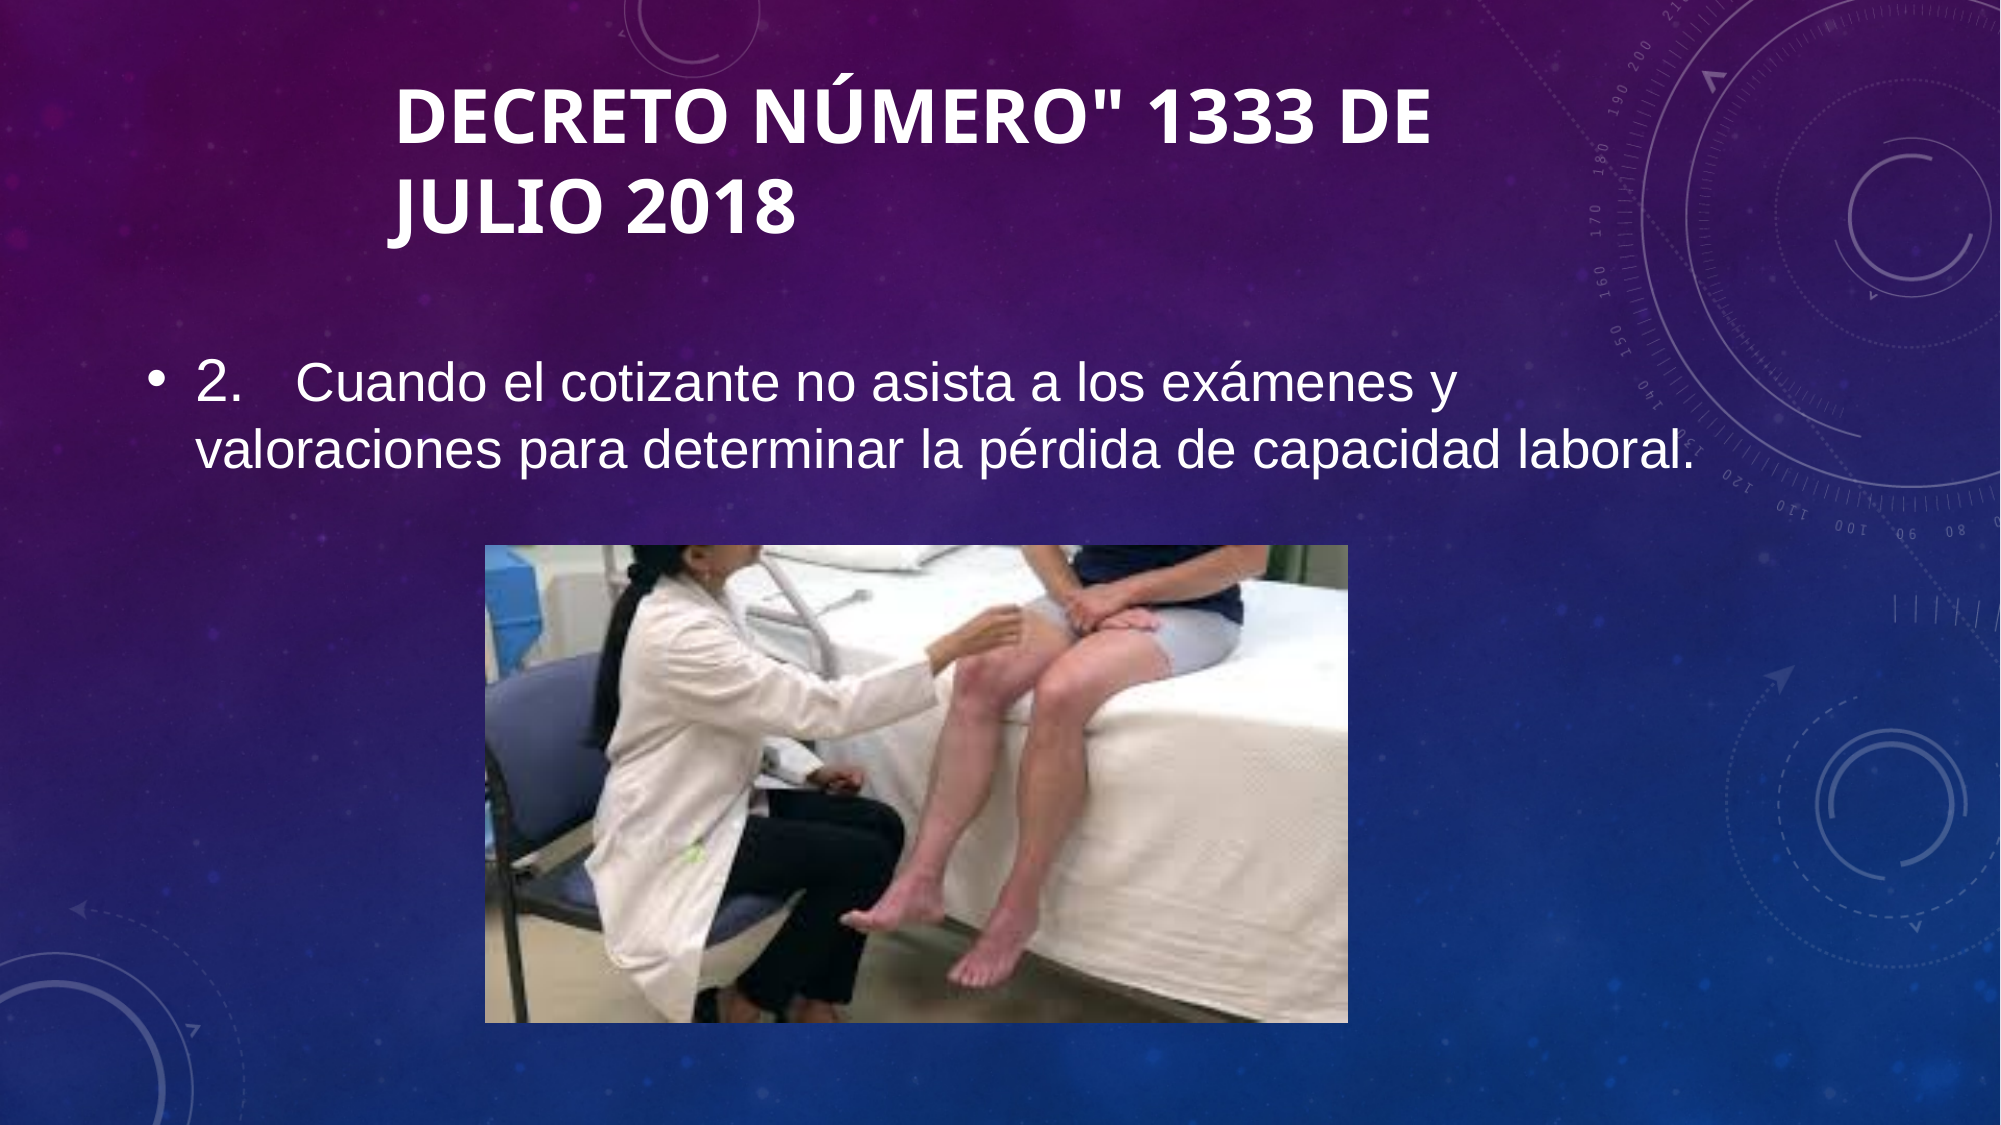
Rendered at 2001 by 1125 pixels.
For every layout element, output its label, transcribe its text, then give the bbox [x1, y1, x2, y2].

title DECRETO NÚMERO" 1333 DE julio 2018 [378, 38, 1669, 278]
picture [0, 0, 2001, 1125]
list 2. Cuando el cotizante no asista a los exámenes y valoraciones para determinar la pérdida de capacidad laboral. [131, 333, 1794, 531]
